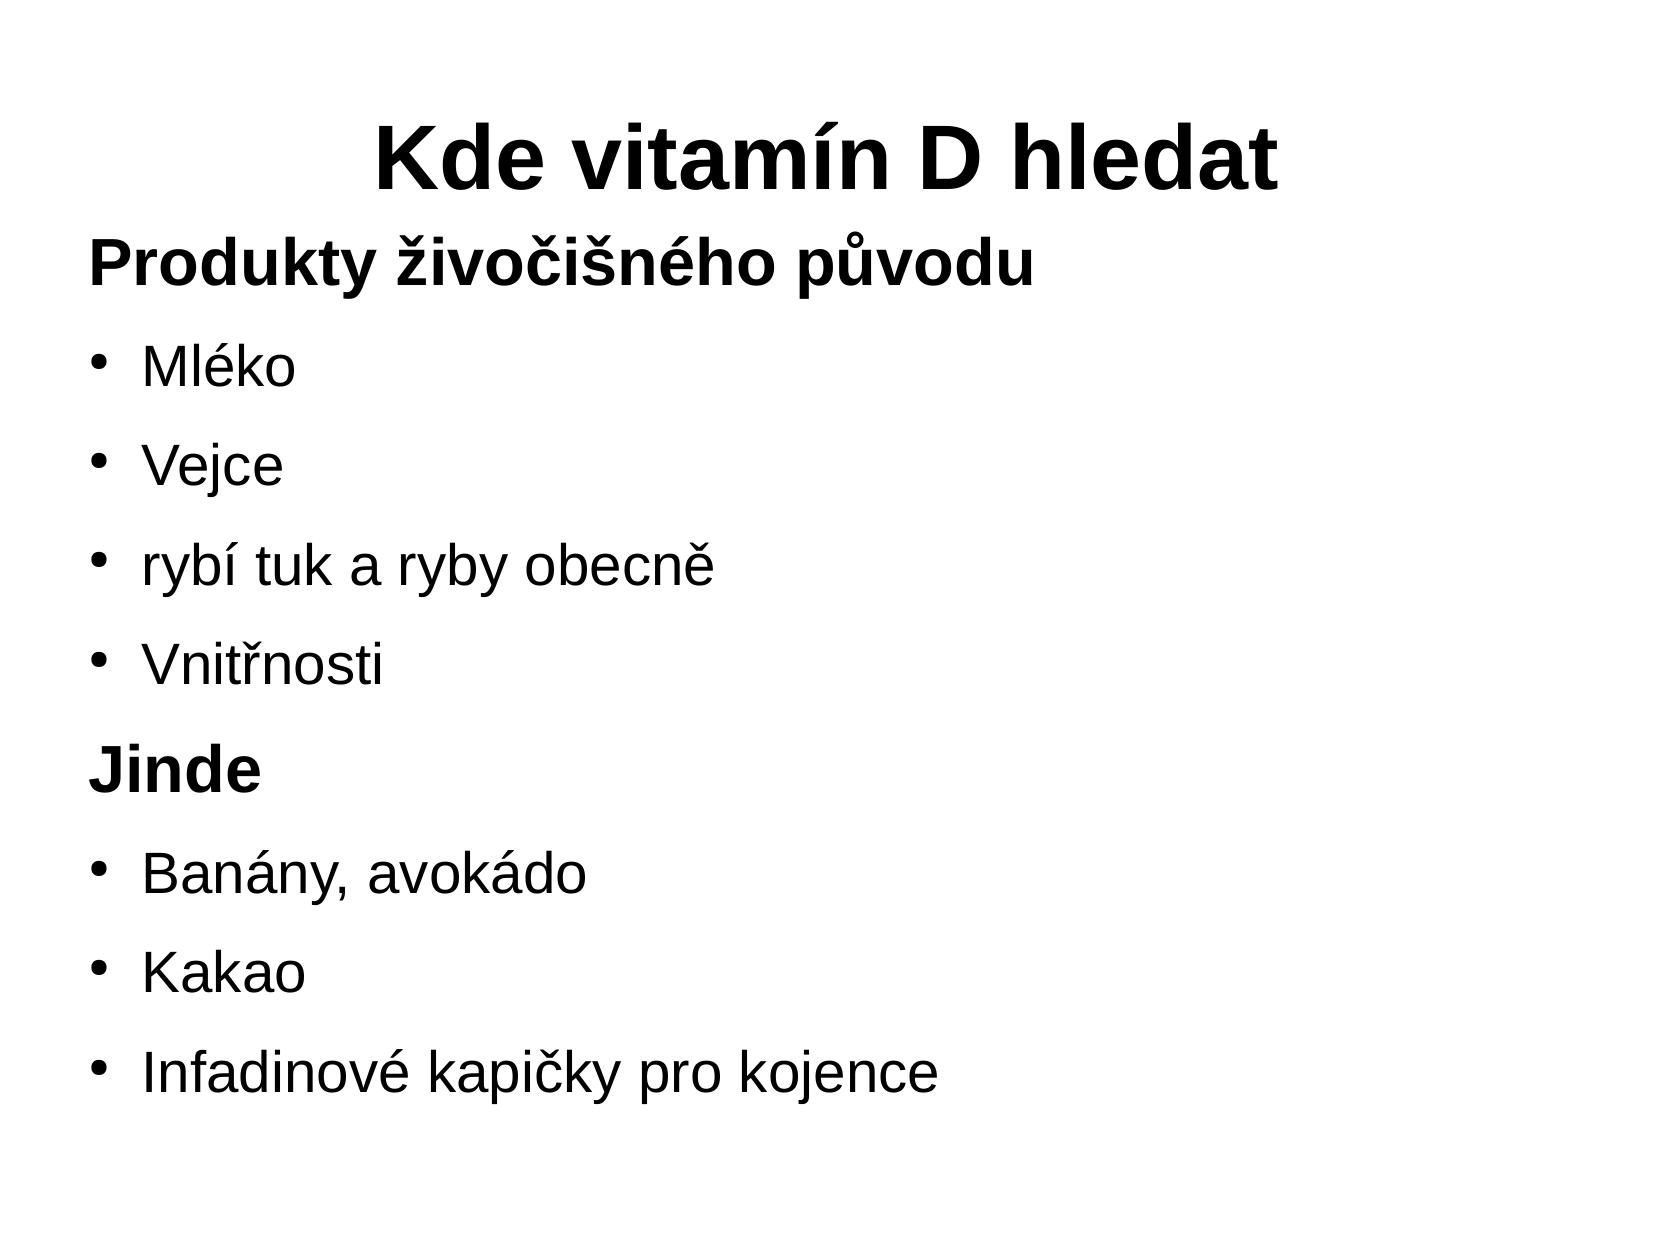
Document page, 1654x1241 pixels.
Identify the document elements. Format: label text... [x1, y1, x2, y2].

title Kde vitamín D hledat [82, 49, 1571, 257]
list Produkty živočišného původu Mléko Vejce rybí tuk a ryby obecně Vnitřnosti Jinde Banány, avokádo Kakao Infadinové kapičky pro kojence [70, 218, 1559, 1176]
